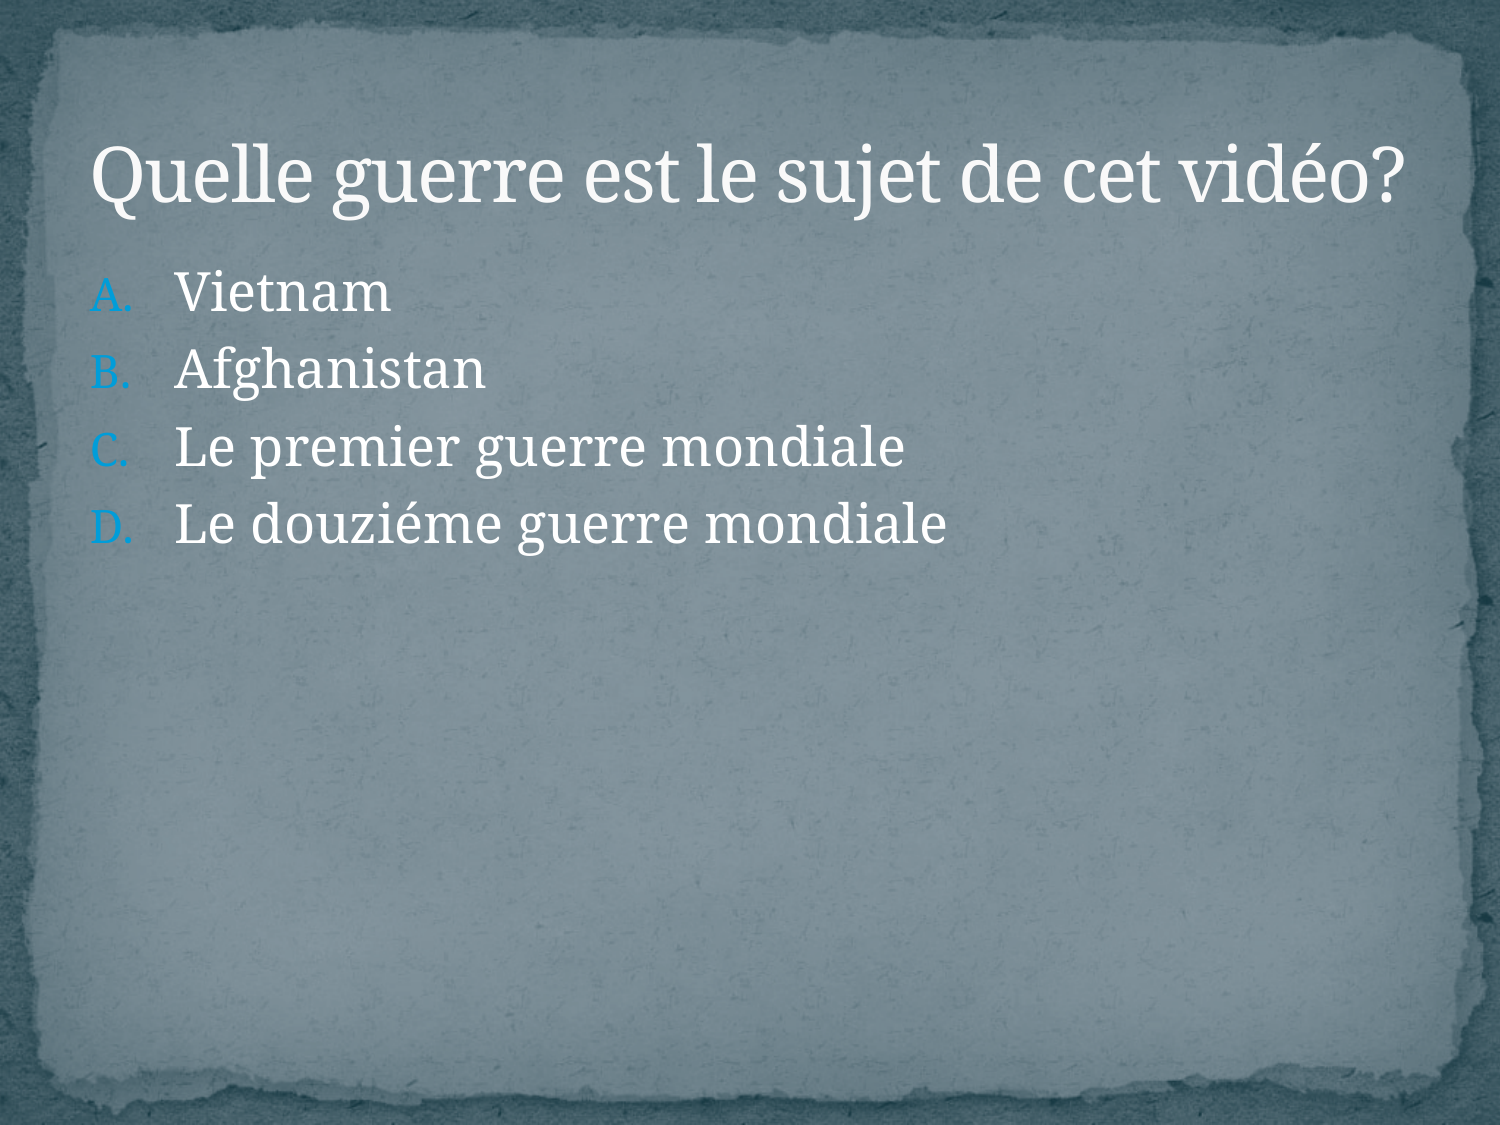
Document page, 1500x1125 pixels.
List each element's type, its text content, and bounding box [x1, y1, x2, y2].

list Vietnam Afghanistan Le premier guerre mondiale Le douziéme guerre mondiale [75, 249, 1425, 1000]
title Quelle guerre est le sujet de cet vidéo? [74, 24, 1425, 225]
